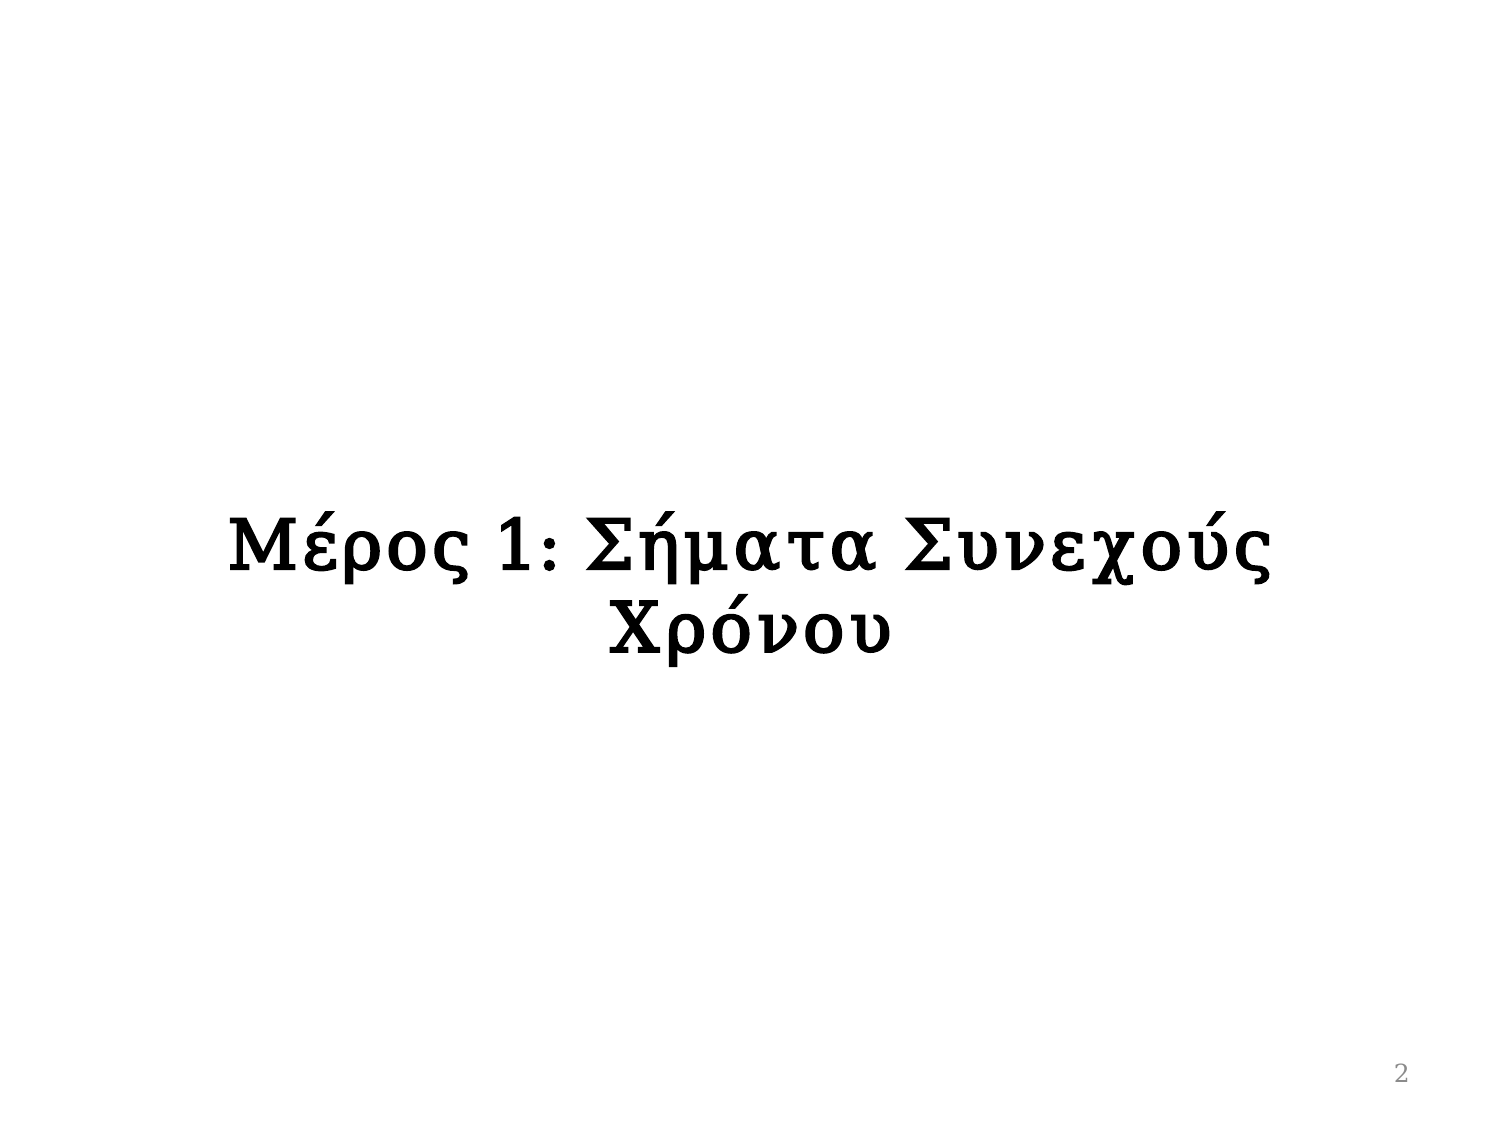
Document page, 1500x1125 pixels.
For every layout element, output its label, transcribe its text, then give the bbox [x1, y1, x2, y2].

text_box Μέρος 1: Σήματα Συνεχούς Χρόνου [112, 491, 1388, 674]
slide_number 2 [1074, 1042, 1425, 1103]
